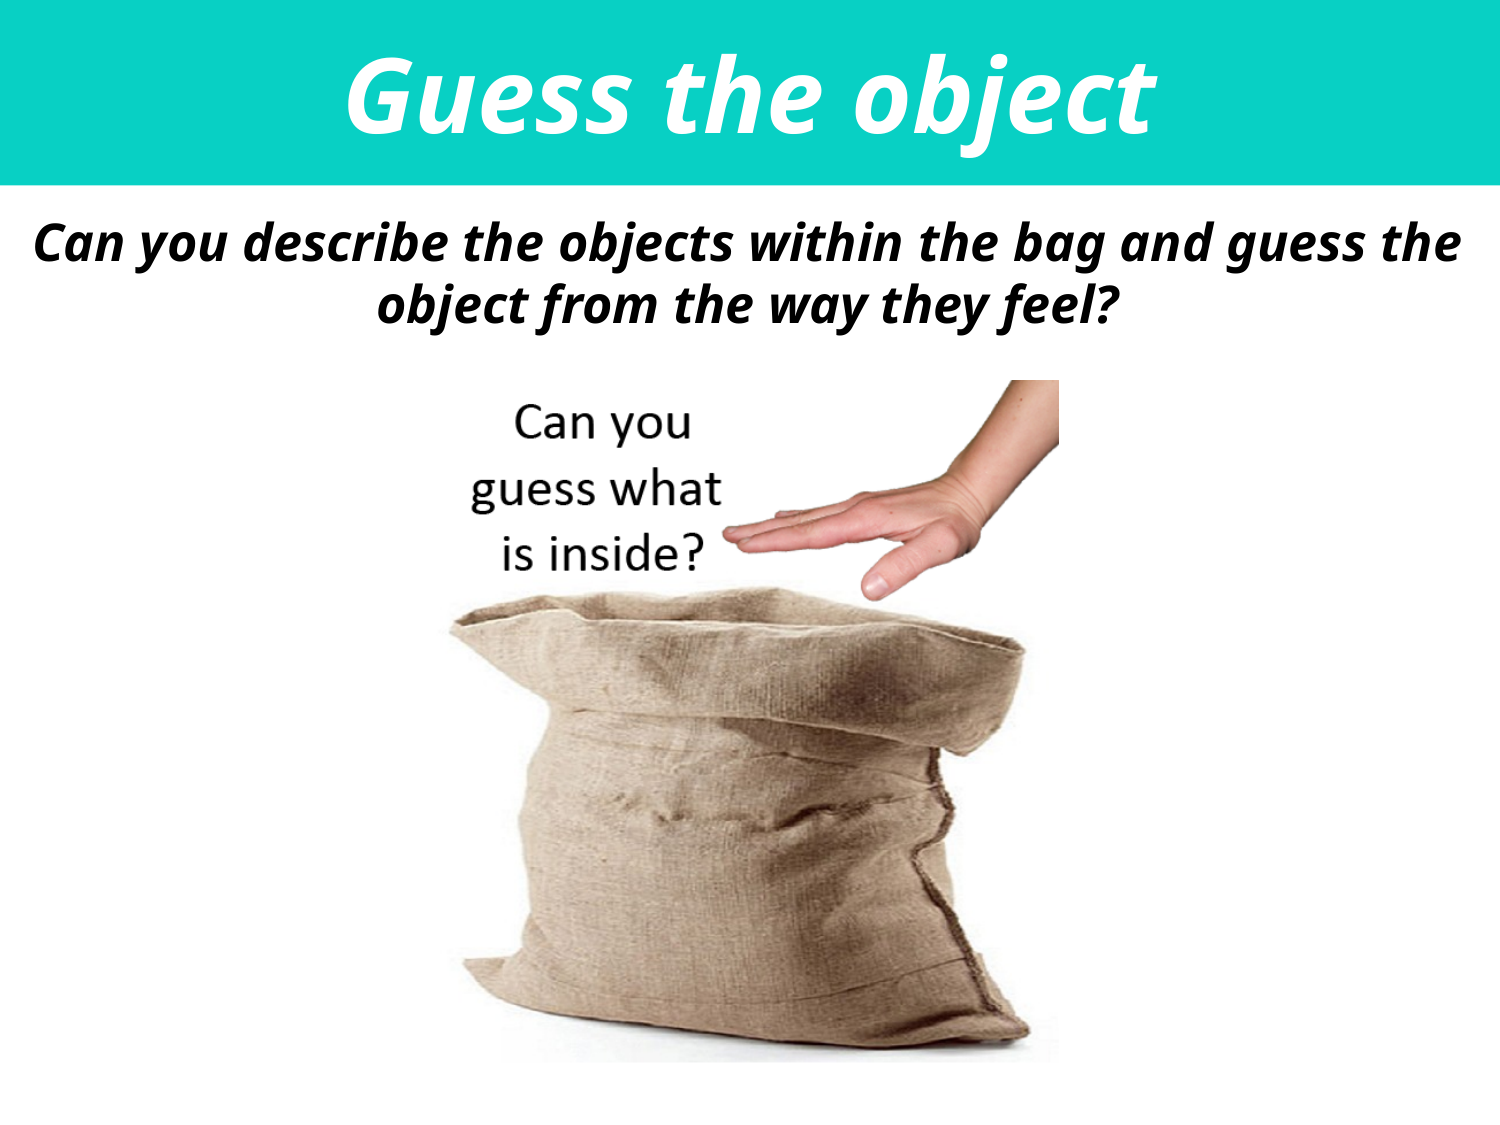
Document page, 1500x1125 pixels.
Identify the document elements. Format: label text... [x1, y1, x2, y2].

picture [436, 379, 1059, 1098]
text_box Guess the object [0, 0, 1500, 186]
text_box Can you describe the objects within the bag and guess the object from the way they feel? [0, 185, 1496, 359]
